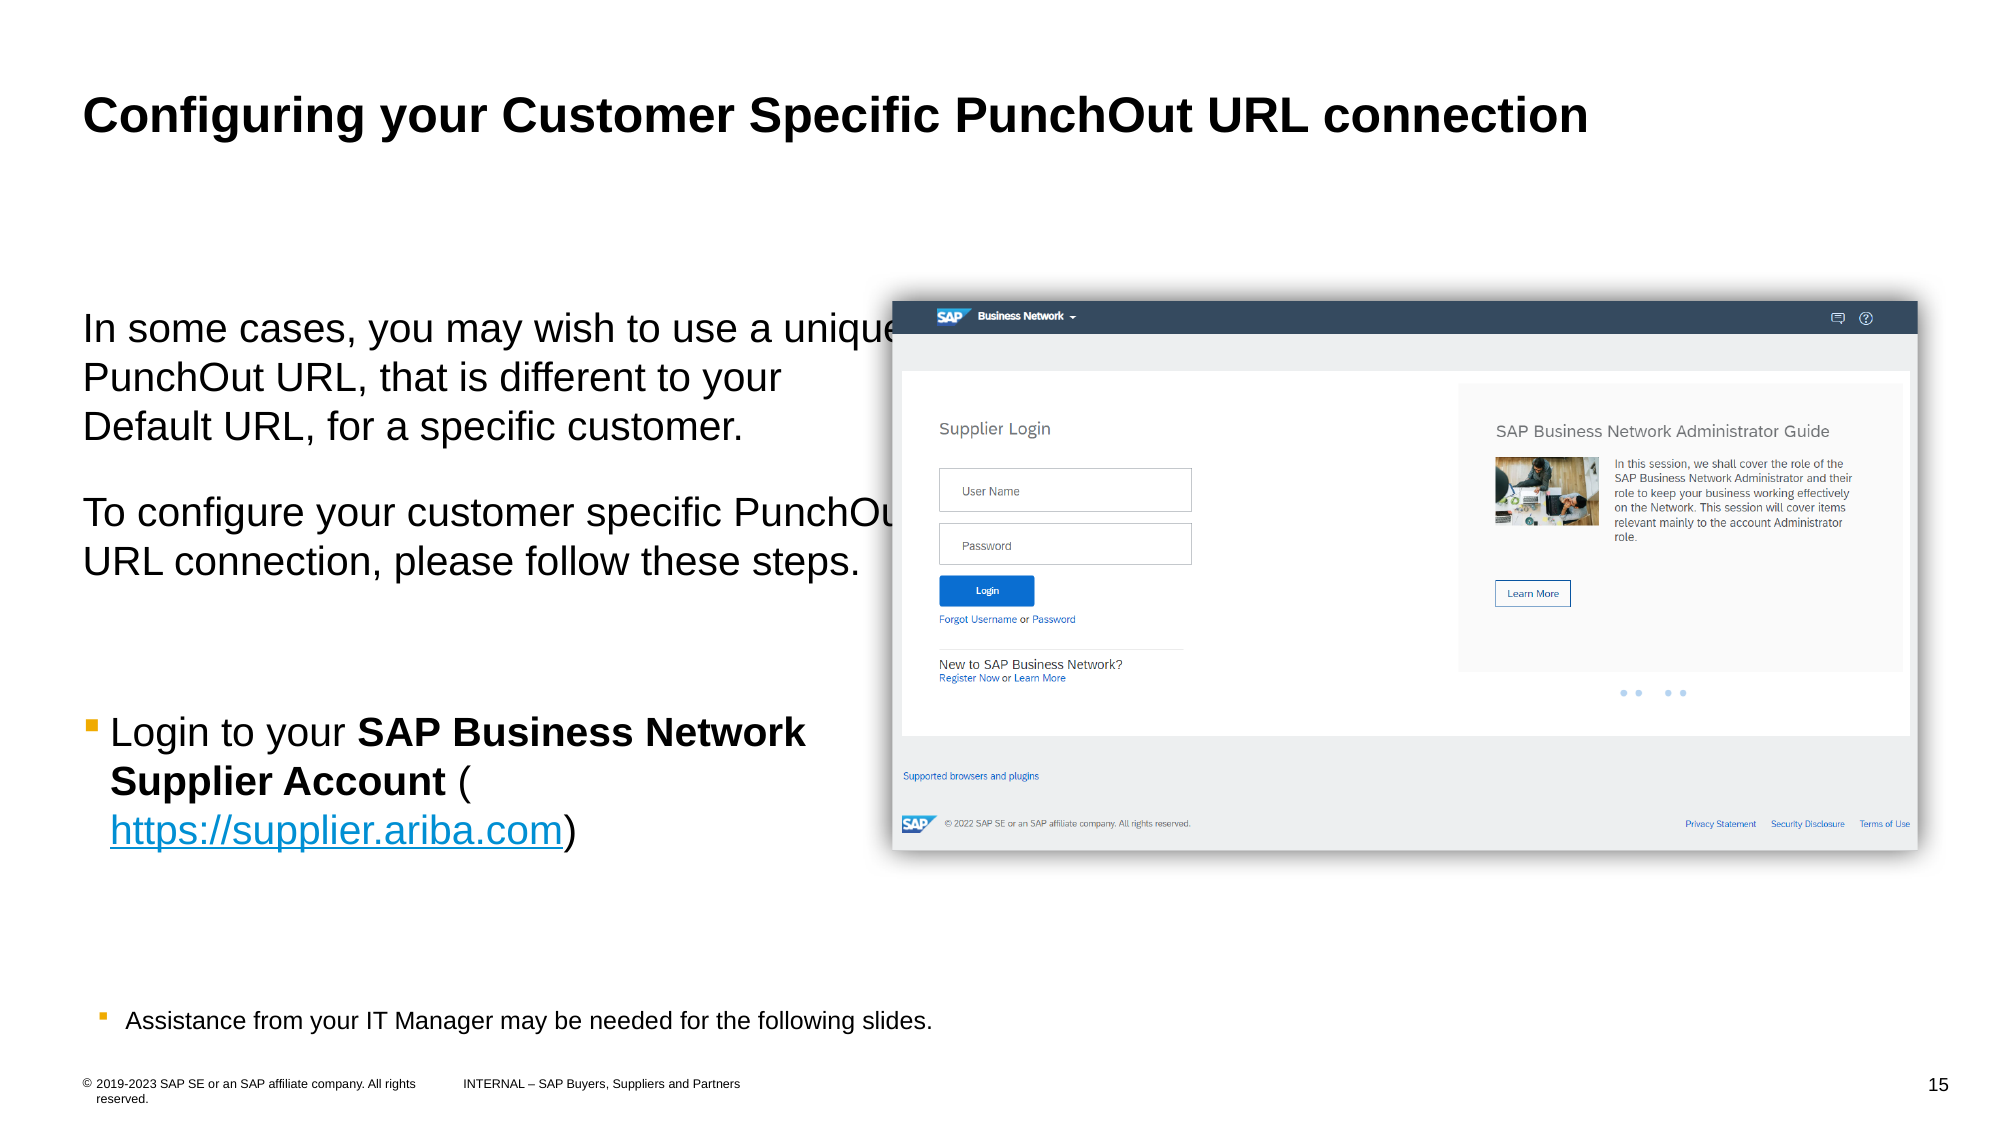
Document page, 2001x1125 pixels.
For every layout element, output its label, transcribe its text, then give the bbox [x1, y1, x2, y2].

text_box Assistance from your IT Manager may be needed for the following slides. [82, 996, 1822, 1042]
list In some cases, you may wish to use a unique PunchOut URL, that is different to your Default URL, for a specific customer. To configure your customer specific PunchOut URL connection, please follow these steps. Login to your SAP Business Network Supplier Account (https://supplier.ariba.com) [82, 301, 919, 900]
title Configuring your Customer Specific PunchOut URL connection [82, 82, 1918, 144]
picture [892, 301, 1919, 852]
